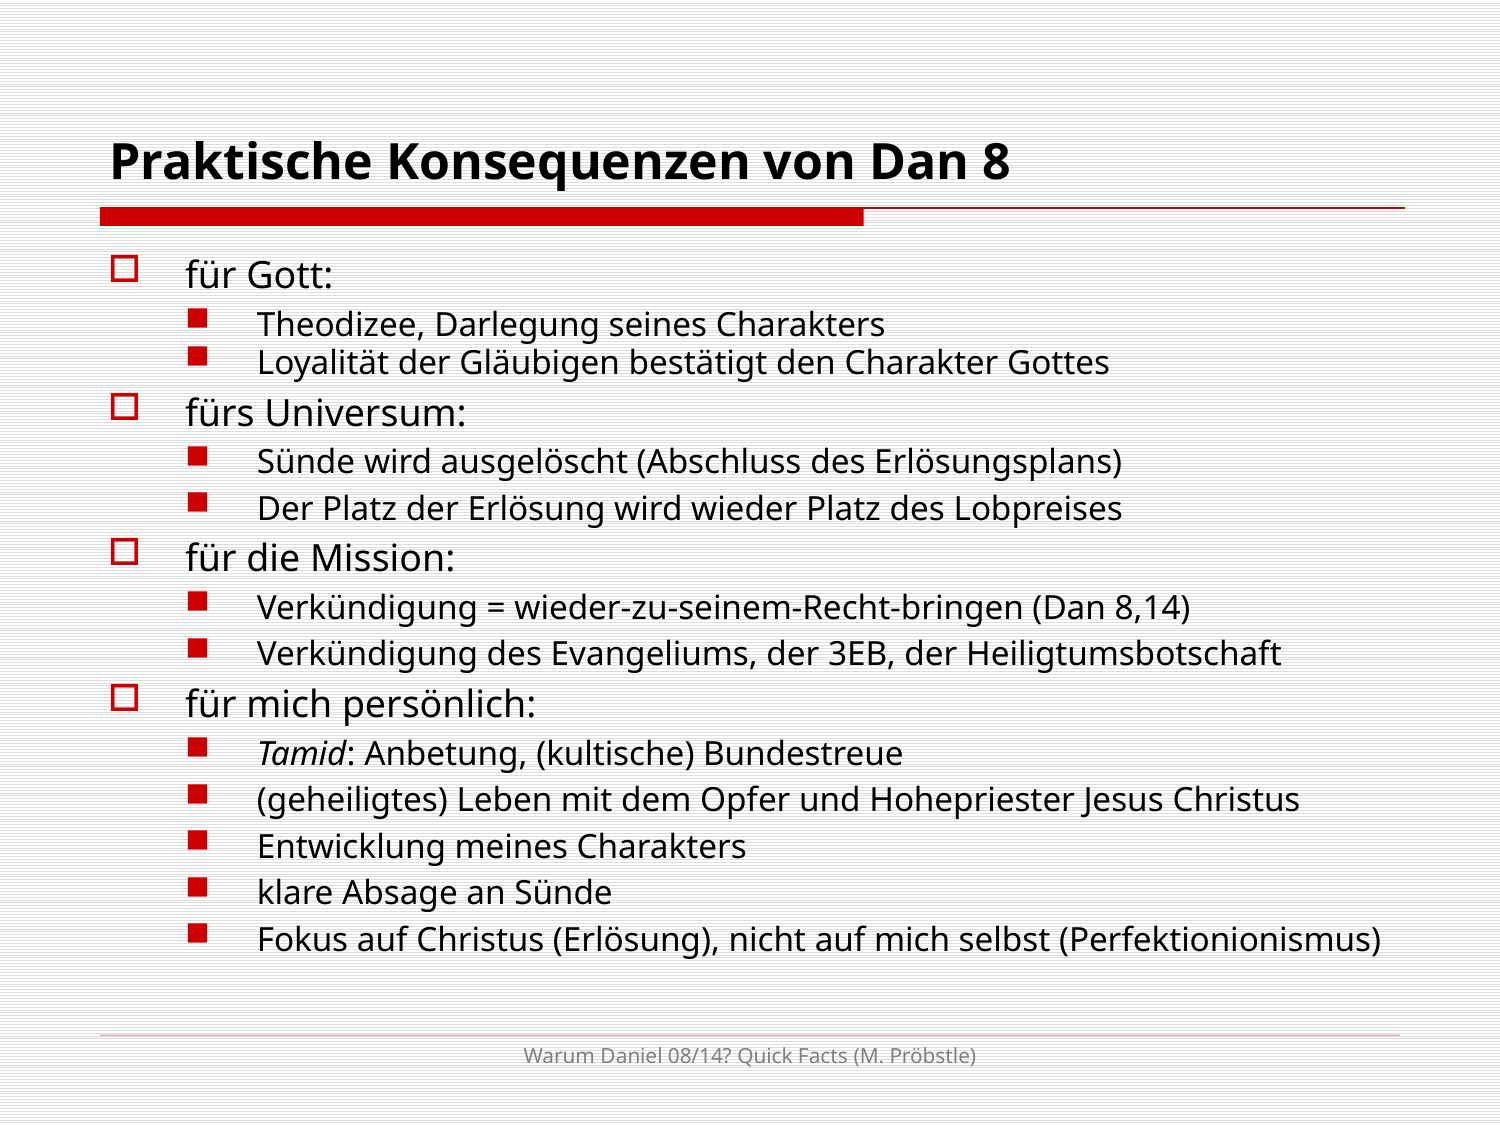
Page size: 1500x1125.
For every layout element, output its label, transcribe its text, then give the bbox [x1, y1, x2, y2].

footer Warum Daniel 08/14? Quick Facts (M. Pröbstle) [419, 1035, 1081, 1103]
list für Gott: Theodizee, Darlegung seines Charakters Loyalität der Gläubigen bestätigt den Charakter Gottes fürs Universum: Sünde wird ausgelöscht (Abschluss des Erlösungsplans) Der Platz der Erlösung wird wieder Platz des Lobpreises für die Mission: Verkündigung = wieder-zu-seinem-Recht-bringen (Dan 8,14) Verkündigung des Evangeliums, der 3EB, der Heiligtumsbotschaft für mich persönlich: Tamid: Anbetung, (kultische) Bundestreue (geheiligtes) Leben mit dem Opfer und Hohepriester Jesus Christus Entwicklung meines Charakters klare Absage an Sünde Fokus auf Christus (Erlösung), nicht auf mich selbst (Perfektionionismus) [92, 243, 1406, 1024]
title Praktische Konsequenzen von Dan 8 [94, 50, 1407, 197]
